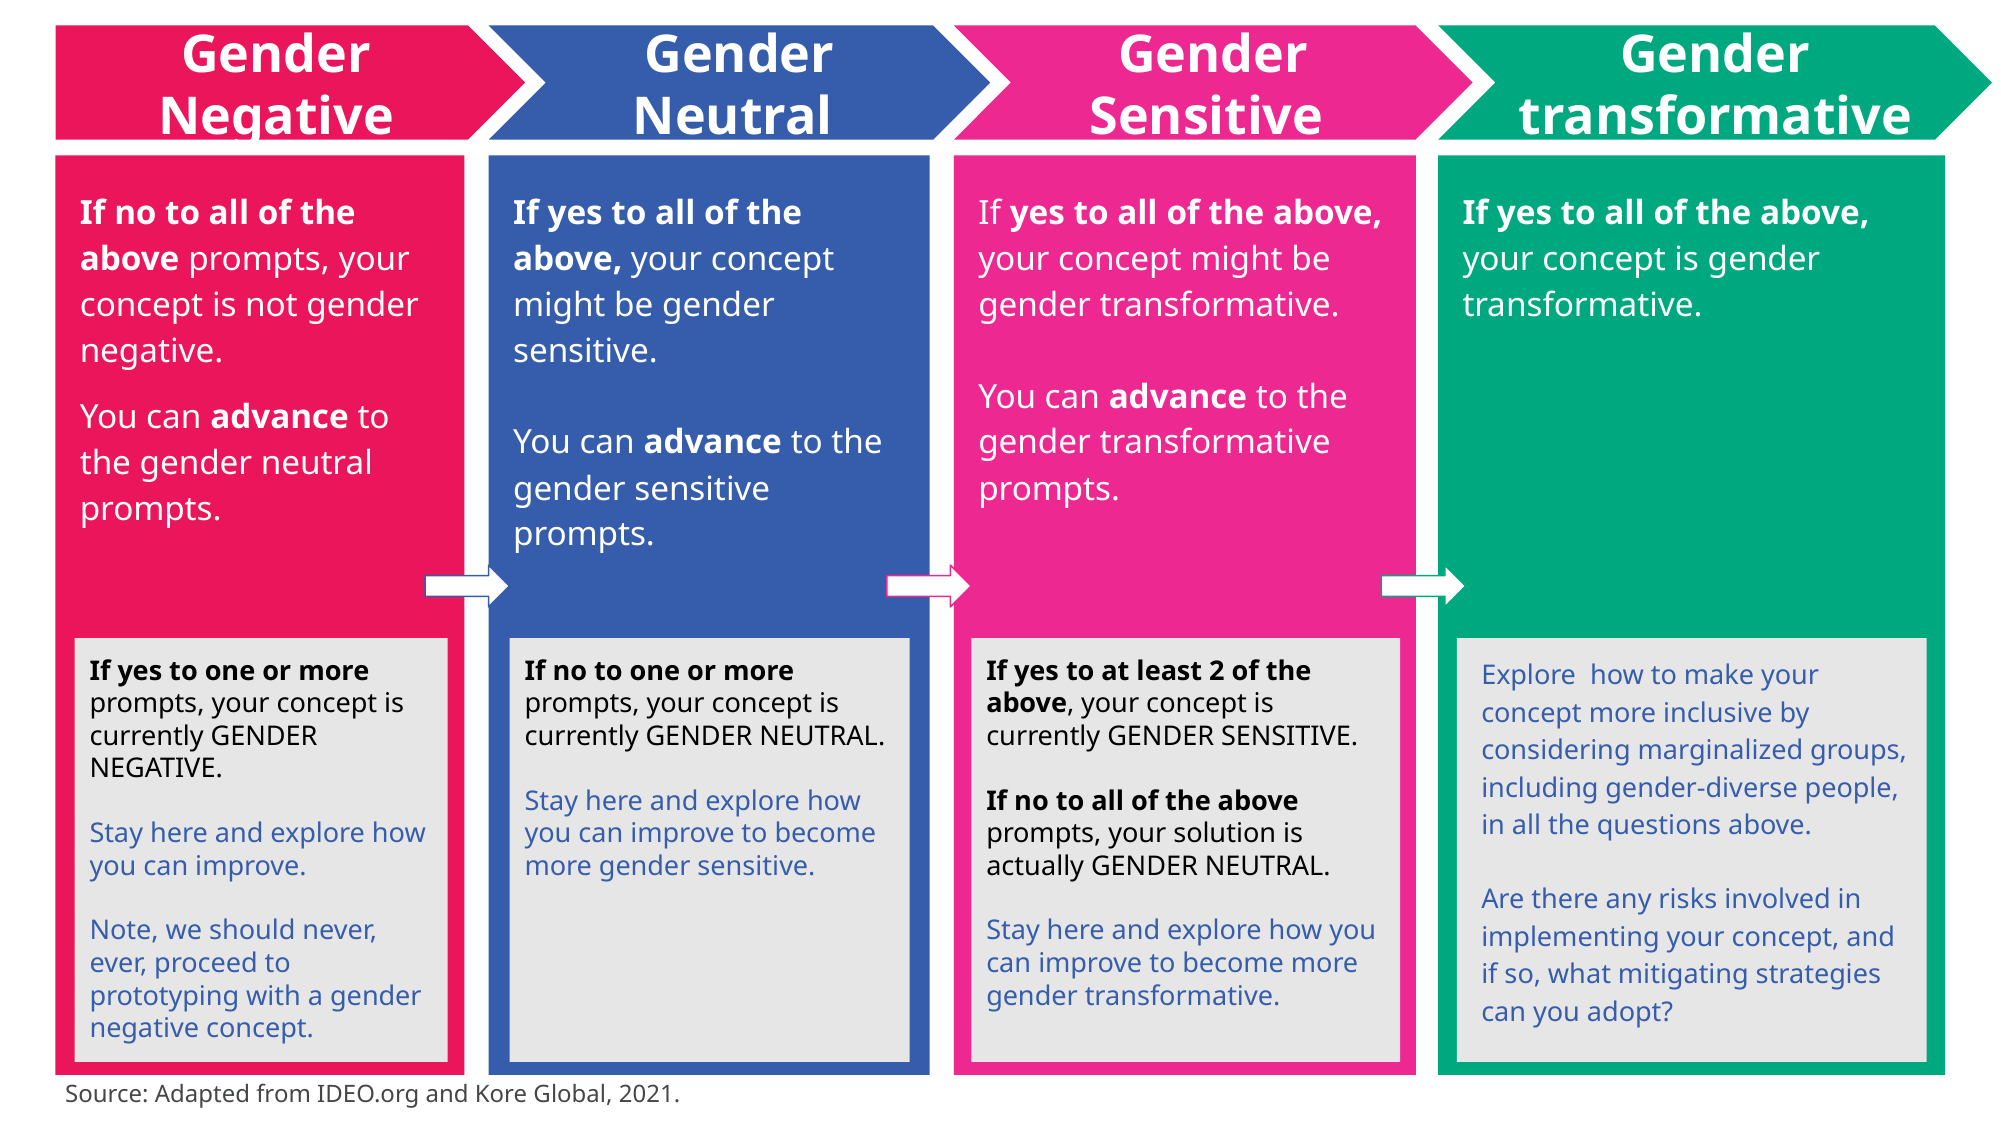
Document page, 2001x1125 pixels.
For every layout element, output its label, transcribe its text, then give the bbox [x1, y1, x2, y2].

text_box Source: Adapted from IDEO.org and Kore Global, 2021. [50, 1063, 949, 1125]
text_box [1381, 565, 1466, 607]
text_box Gender Neutral [488, 25, 991, 140]
text_box If yes to at least 2 of the above, your concept is currently GENDER SENSITIVE. If no to all of the above prompts, your solution is actually GENDER NEUTRAL. Stay here and explore how you can improve to become more gender transformative. [971, 638, 1401, 1062]
text_box [886, 565, 972, 607]
text_box Gender Sensitive [953, 25, 1473, 140]
text_box Explore how to make your concept more inclusive by considering marginalized groups, including gender-diverse people, in all the questions above. Are there any risks involved in implementing your concept, and if so, what mitigating strategies can you adopt? [1456, 638, 1927, 1062]
text_box If yes to all of the above, your concept might be gender sensitive. You can advance to the gender sensitive prompts. [488, 155, 930, 1063]
text_box [425, 565, 510, 607]
text_box If no to one or more prompts, your concept is currently GENDER NEUTRAL. Stay here and explore how you can improve to become more gender sensitive. [509, 638, 910, 1062]
text_box Gender transformative [1438, 25, 1992, 140]
text_box If yes to all of the above, your concept might be gender transformative. You can advance to the gender transformative prompts. [953, 155, 1416, 1075]
text_box If yes to one or more prompts, your concept is currently GENDER NEGATIVE. Stay here and explore how you can improve. Note, we should never, ever, proceed to prototyping with a gender negative concept. [74, 638, 448, 1062]
text_box Gender Negative [55, 25, 526, 140]
text_box If no to all of the above prompts, your concept is not gender negative. You can advance to the gender neutral prompts. [55, 155, 465, 1063]
text_box If yes to all of the above, your concept is gender transformative. [1438, 155, 1946, 1075]
